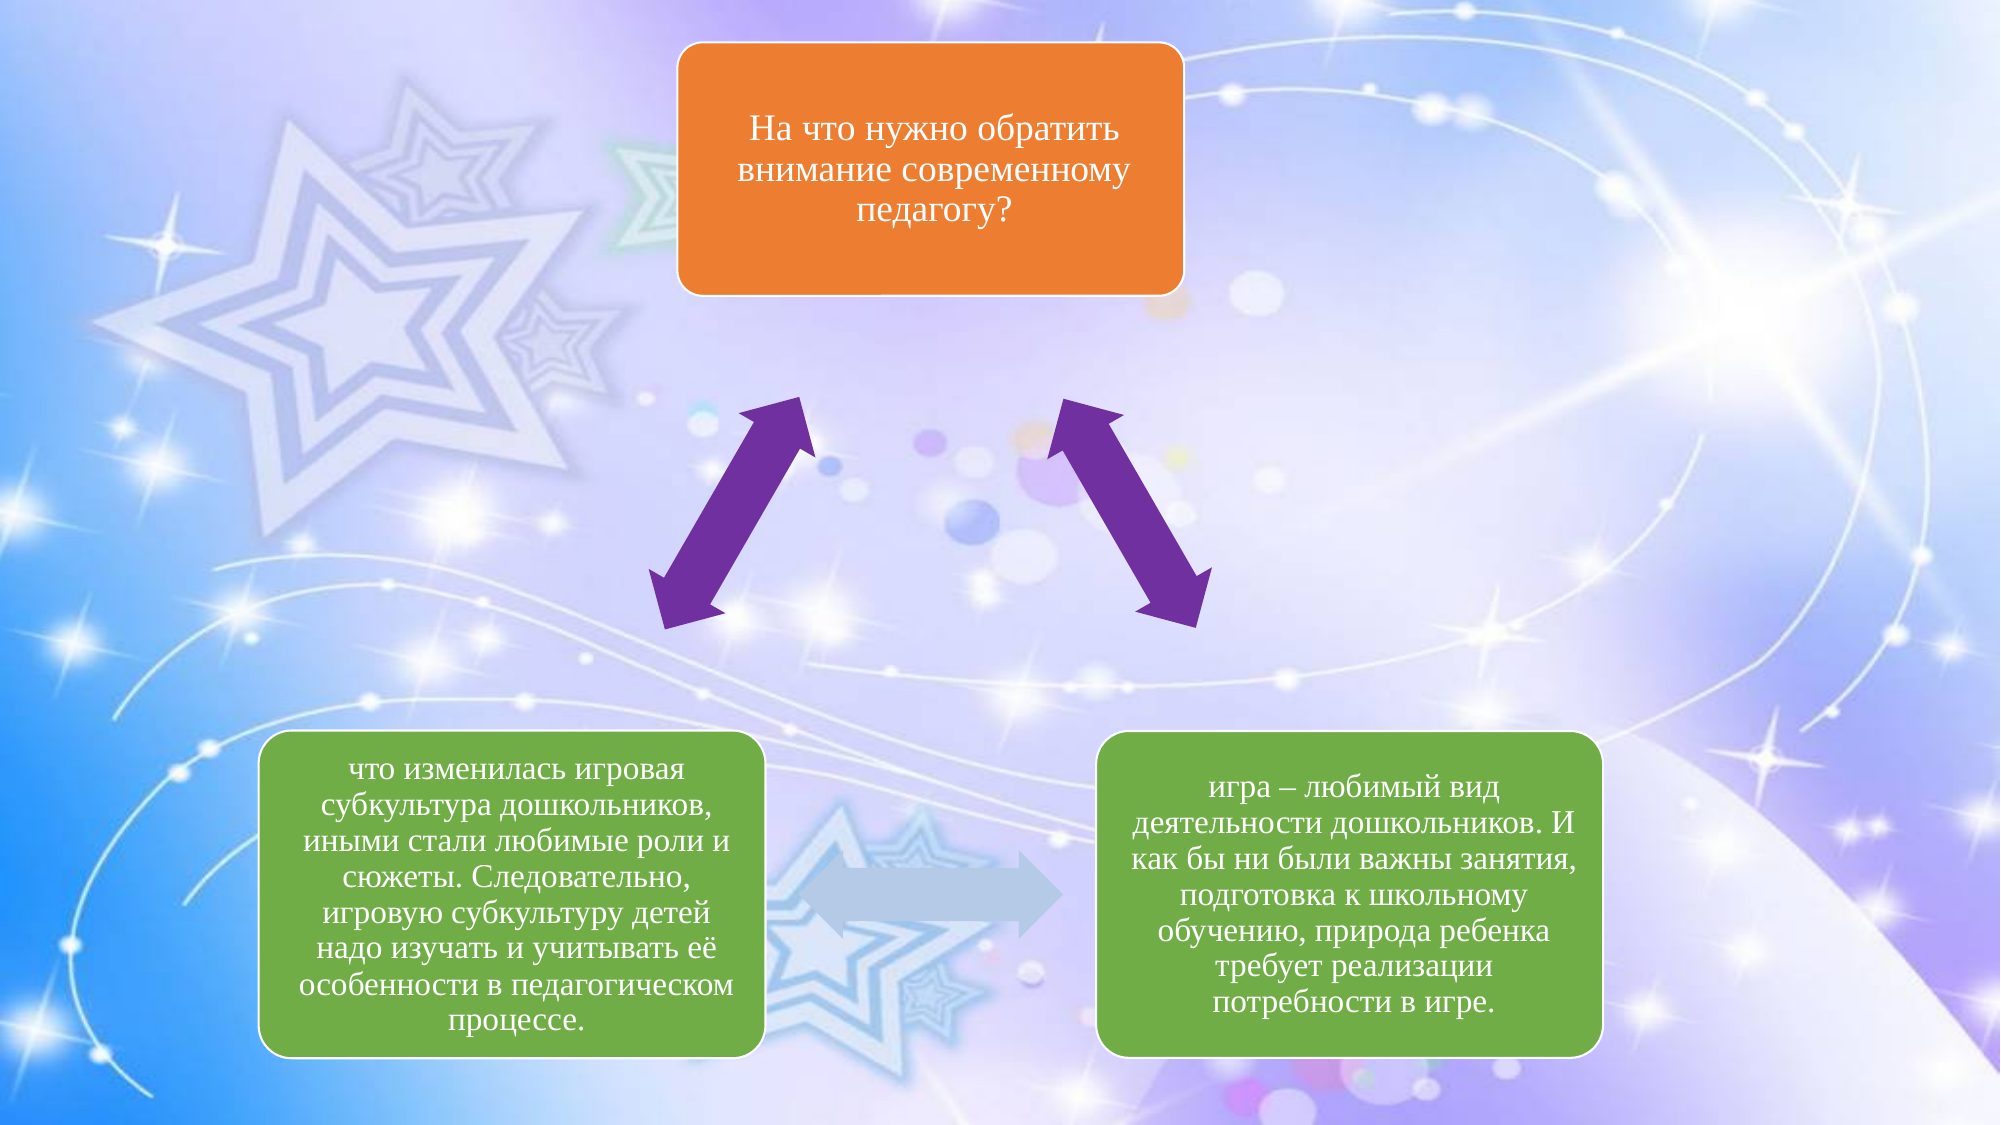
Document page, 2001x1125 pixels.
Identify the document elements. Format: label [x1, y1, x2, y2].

picture [0, 0, 2000, 1125]
text_box [147, 60, 1714, 1040]
